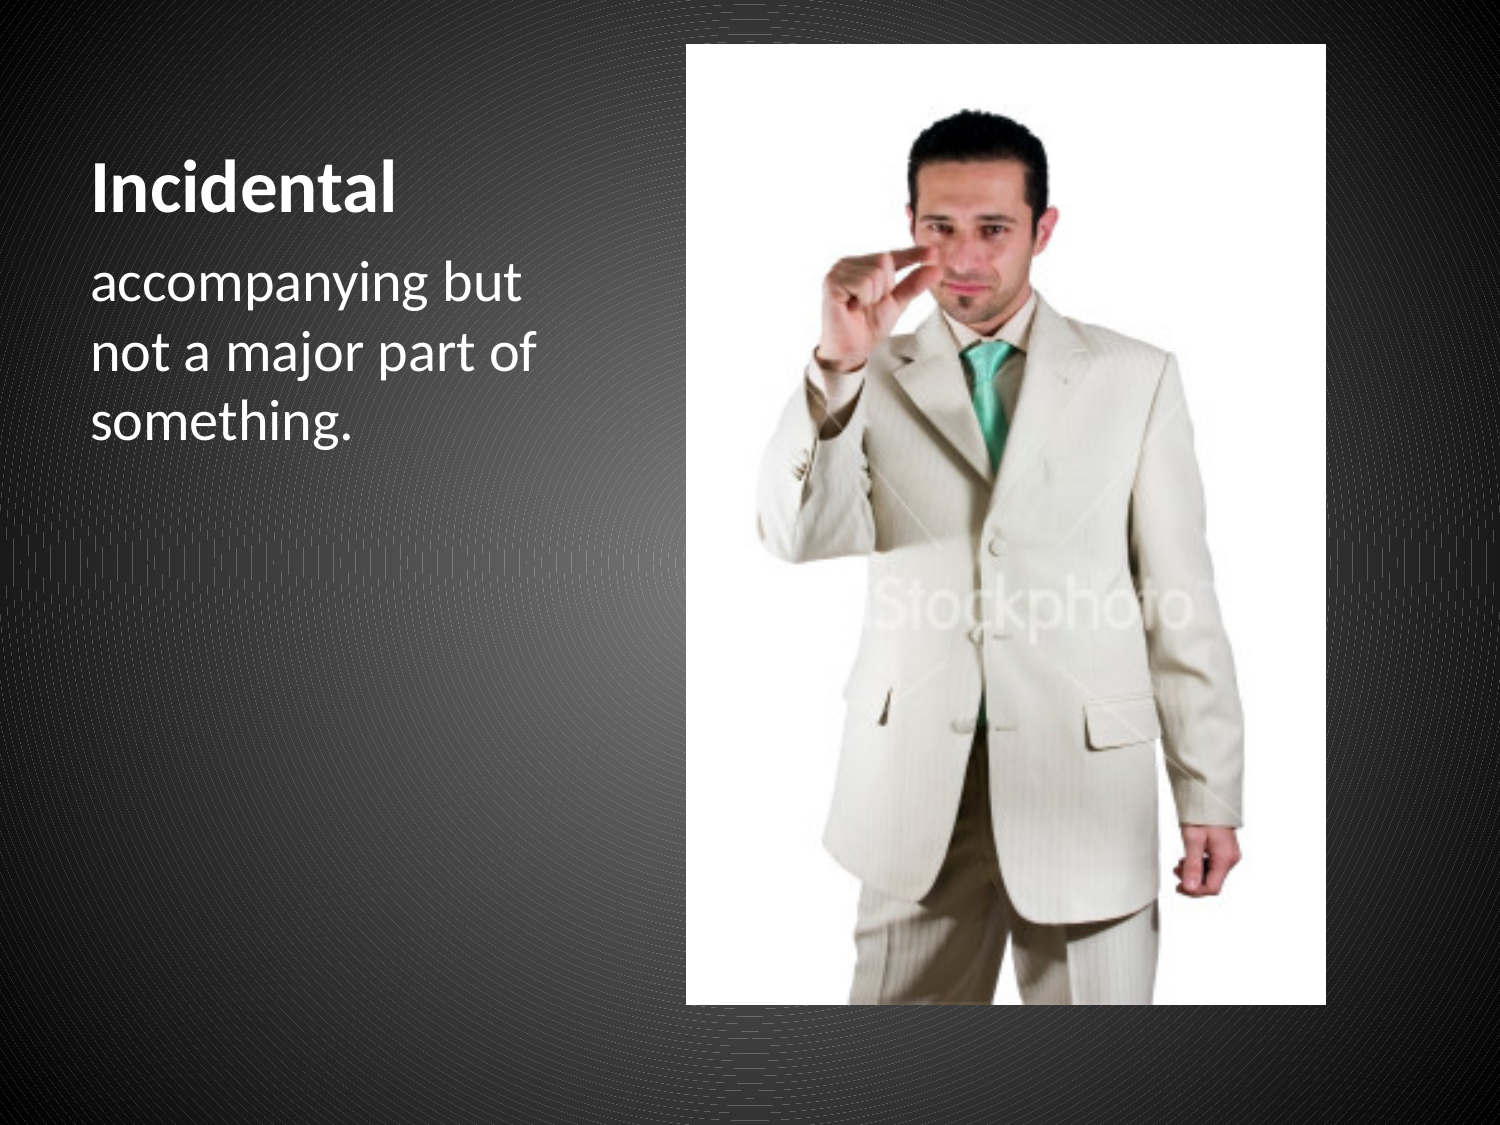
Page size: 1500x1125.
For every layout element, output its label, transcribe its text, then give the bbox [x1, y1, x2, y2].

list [586, 44, 1426, 1006]
list accompanying but not a major part of something. [75, 235, 569, 1005]
title Incidental [75, 44, 569, 235]
